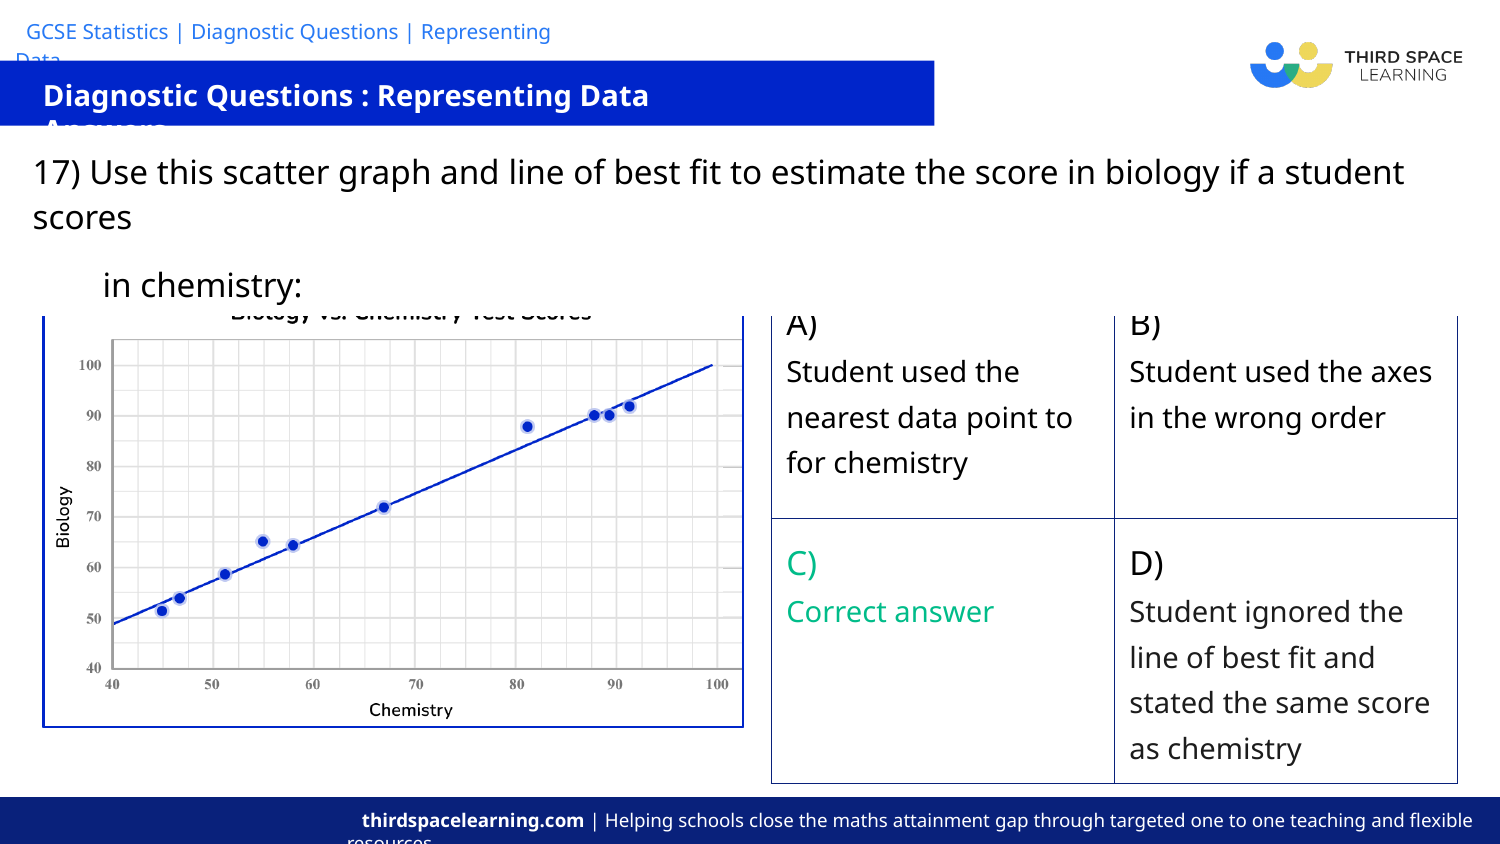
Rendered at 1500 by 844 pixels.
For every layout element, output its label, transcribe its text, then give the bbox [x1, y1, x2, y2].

text_box Diagnostic Questions : Representing Data Answers [27, 61, 778, 162]
picture [1250, 33, 1465, 99]
picture [42, 290, 744, 728]
